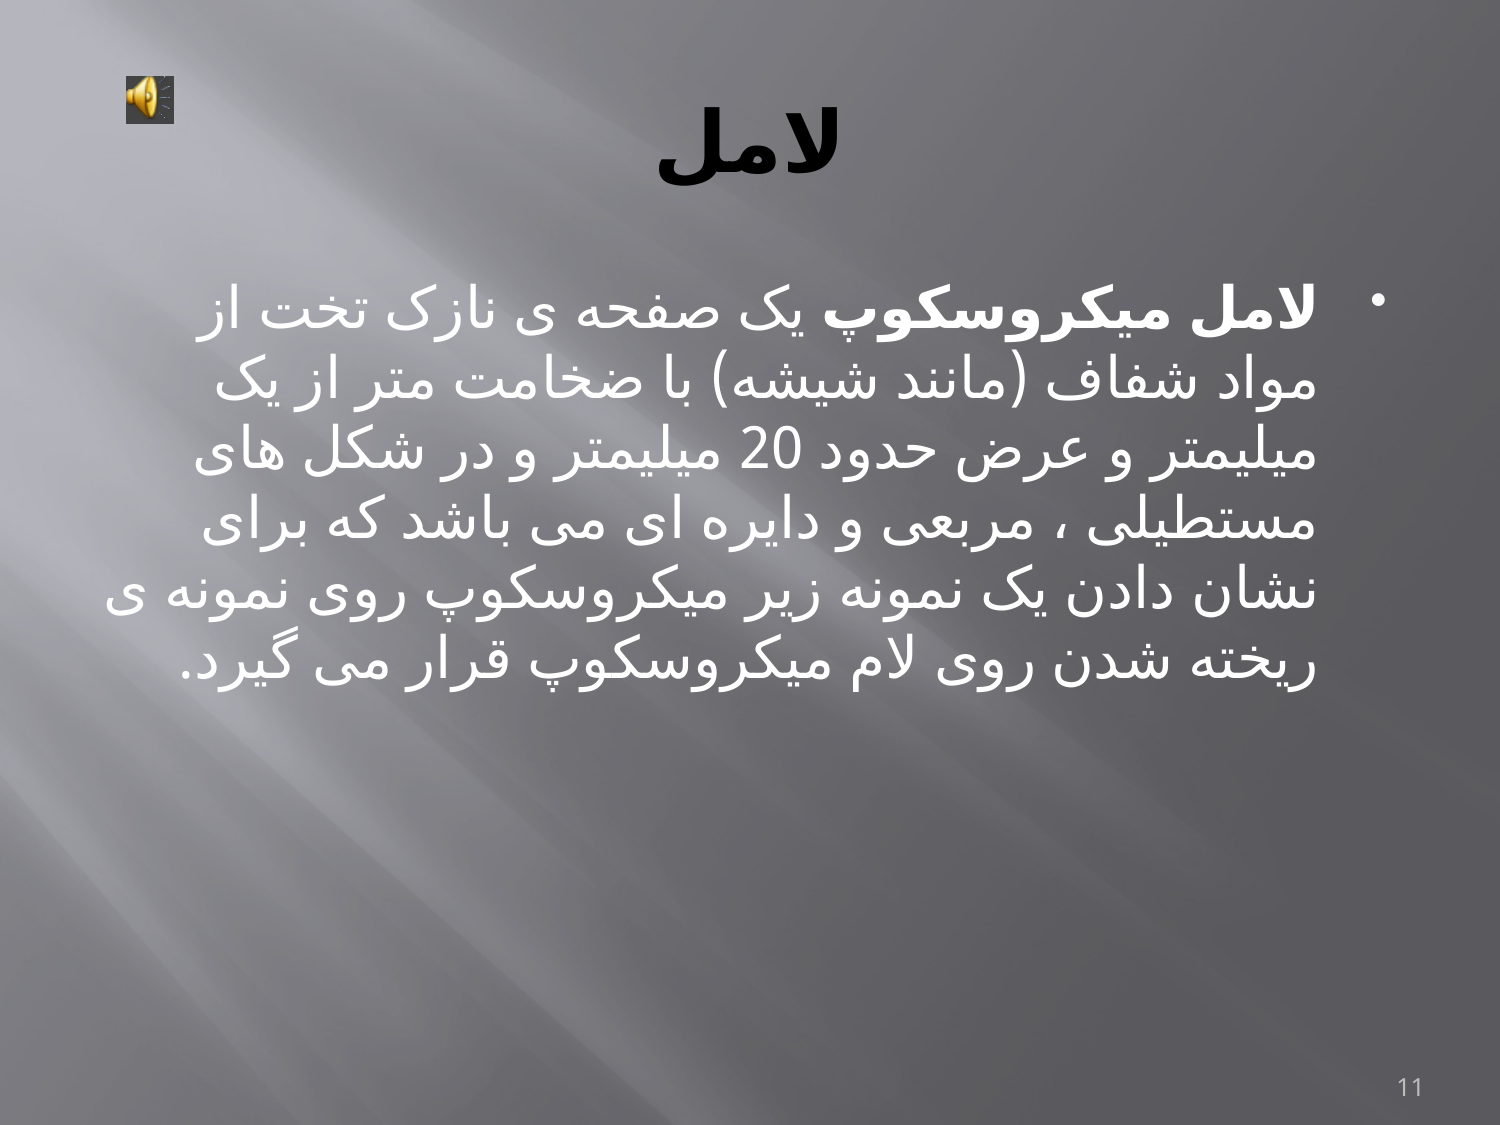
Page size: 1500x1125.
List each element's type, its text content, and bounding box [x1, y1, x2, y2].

picture [124, 74, 176, 126]
slide_number 11 [1299, 1052, 1425, 1113]
list لامل میکروسکوپ یک صفحه ی نازک تخت از مواد شفاف (مانند شیشه) با ضخامت متر از یک میلیمتر و عرض حدود 20 میلیمتر و در شکل های مستطیلی ، مربعی و دایره ای می باشد که برای نشان دادن یک نمونه زیر میکروسکوپ روی نمونه ی ریخته شدن روی لام میکروسکوپ قرار می گیرد. [75, 262, 1425, 1035]
title لامل [75, 45, 1425, 233]
